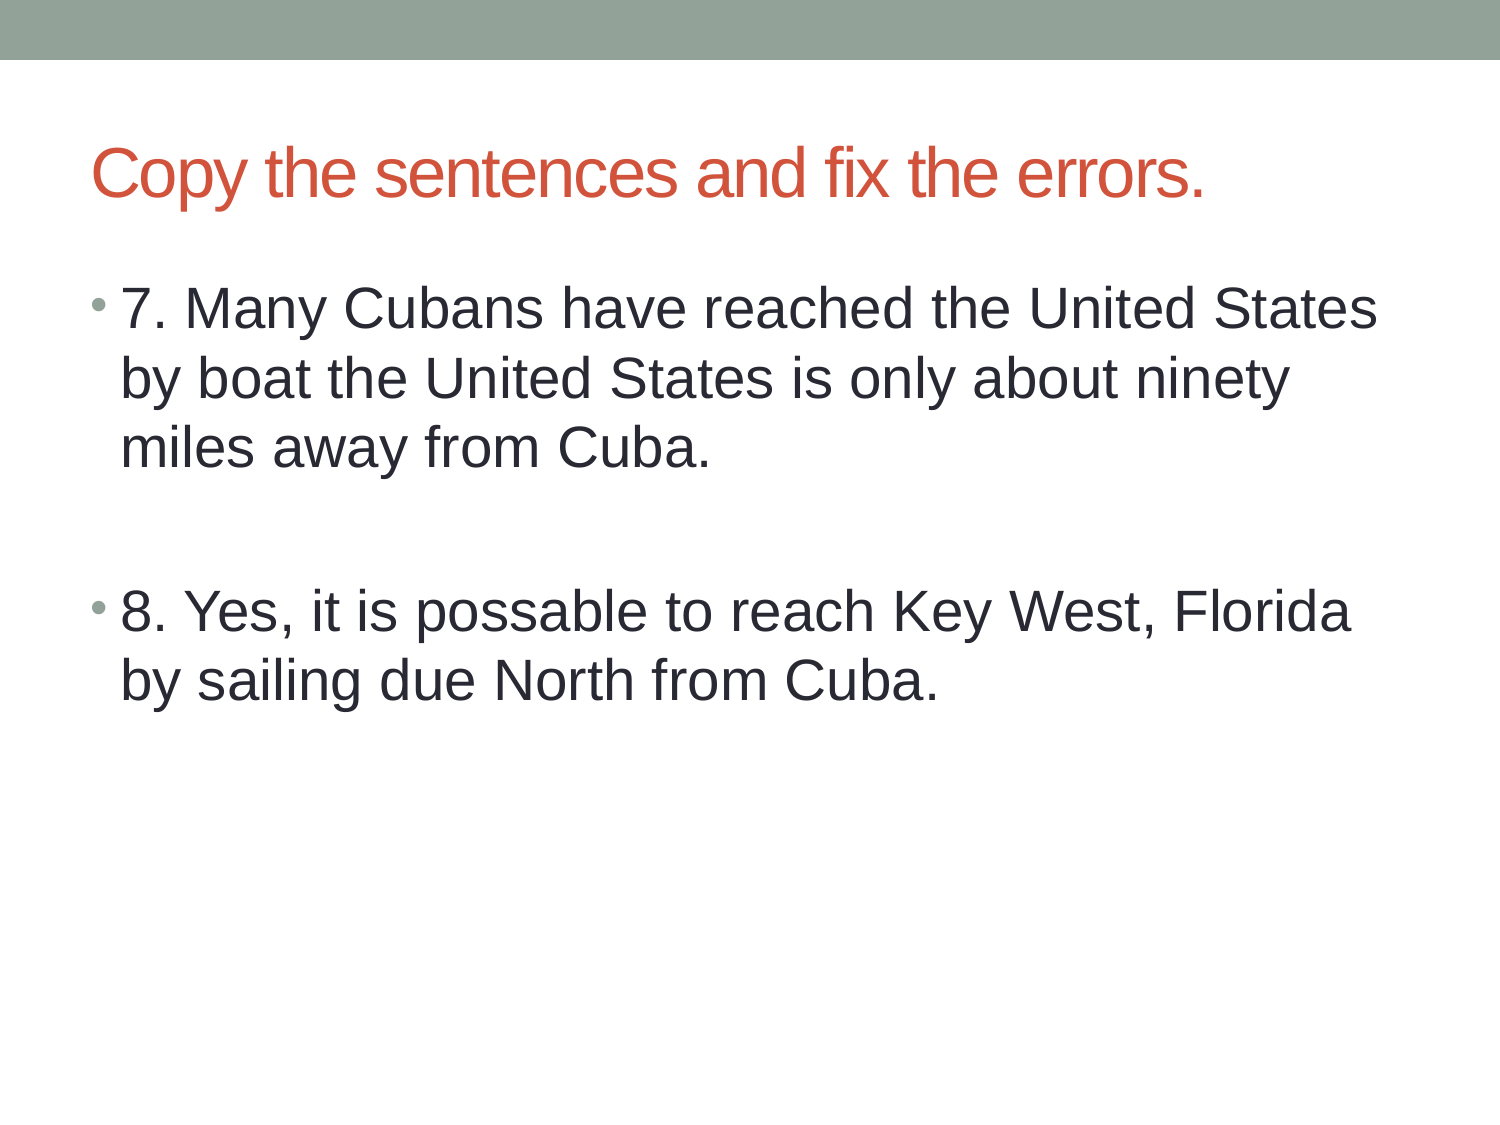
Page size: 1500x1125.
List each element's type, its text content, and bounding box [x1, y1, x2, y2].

list 7. Many Cubans have reached the United States by boat the United States is only about ninety miles away from Cuba. 8. Yes, it is possable to reach Key West, Florida by sailing due North from Cuba. [75, 262, 1425, 1063]
title Copy the sentences and fix the errors. [75, 87, 1425, 250]
